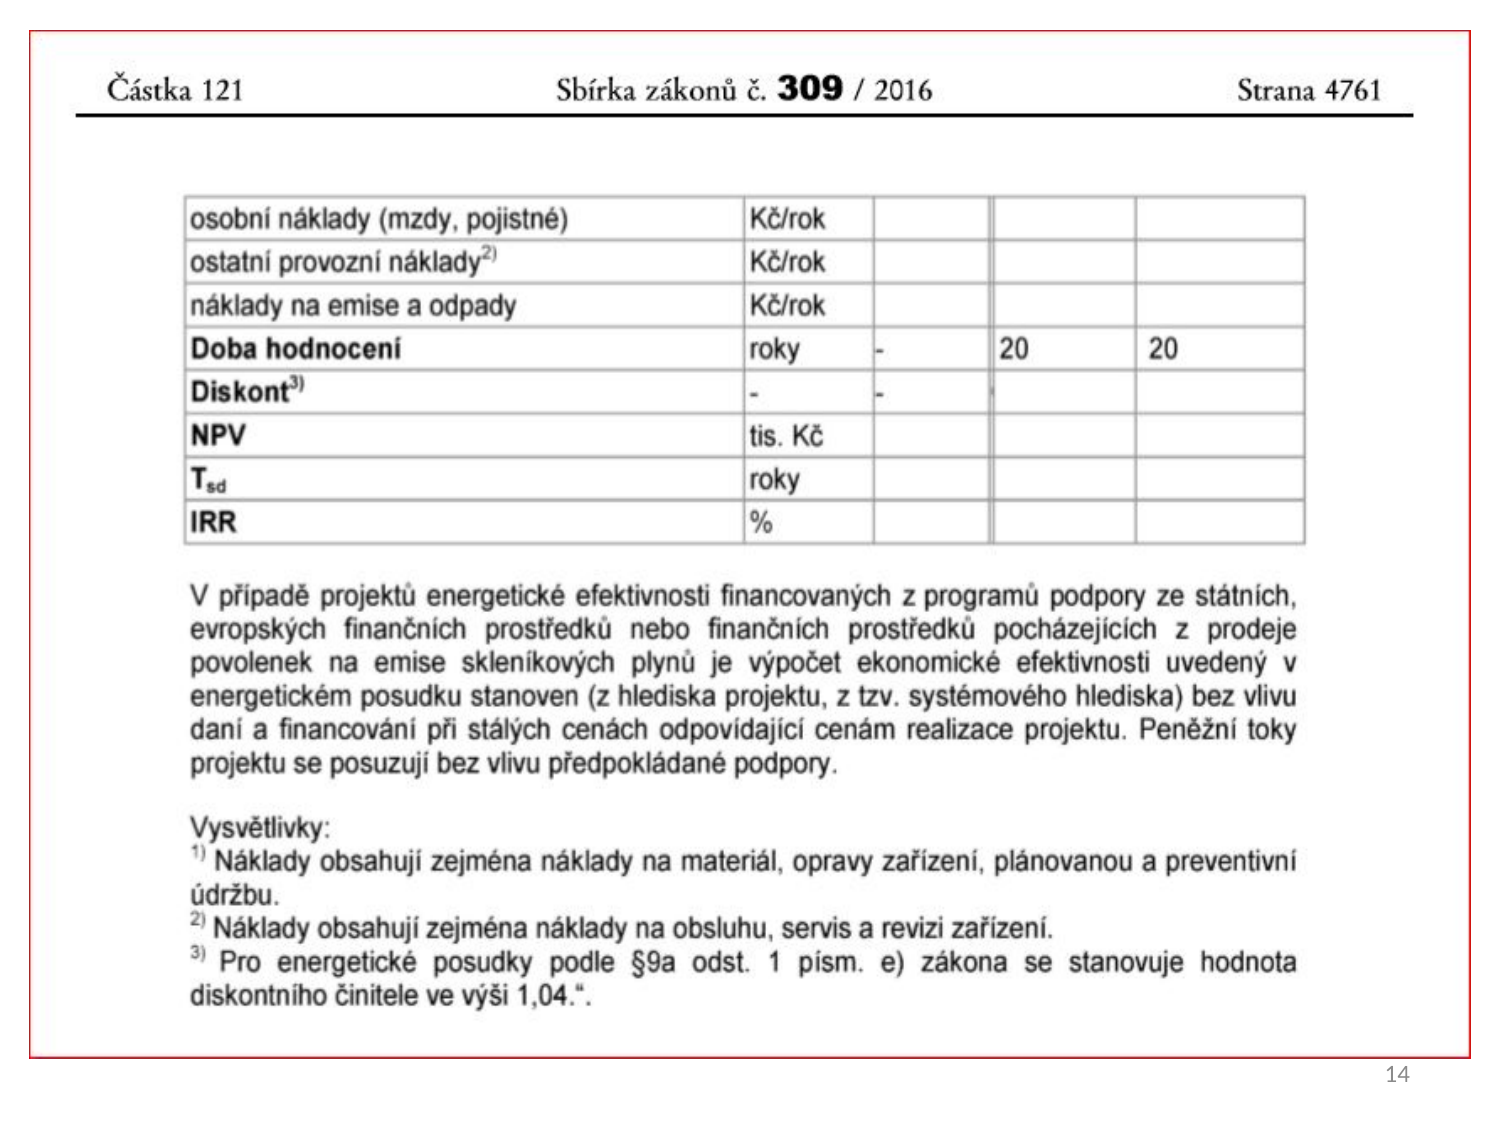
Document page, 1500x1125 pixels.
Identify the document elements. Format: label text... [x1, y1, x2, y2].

slide_number 14 [1074, 1065, 1425, 1103]
picture [29, 30, 1471, 1059]
